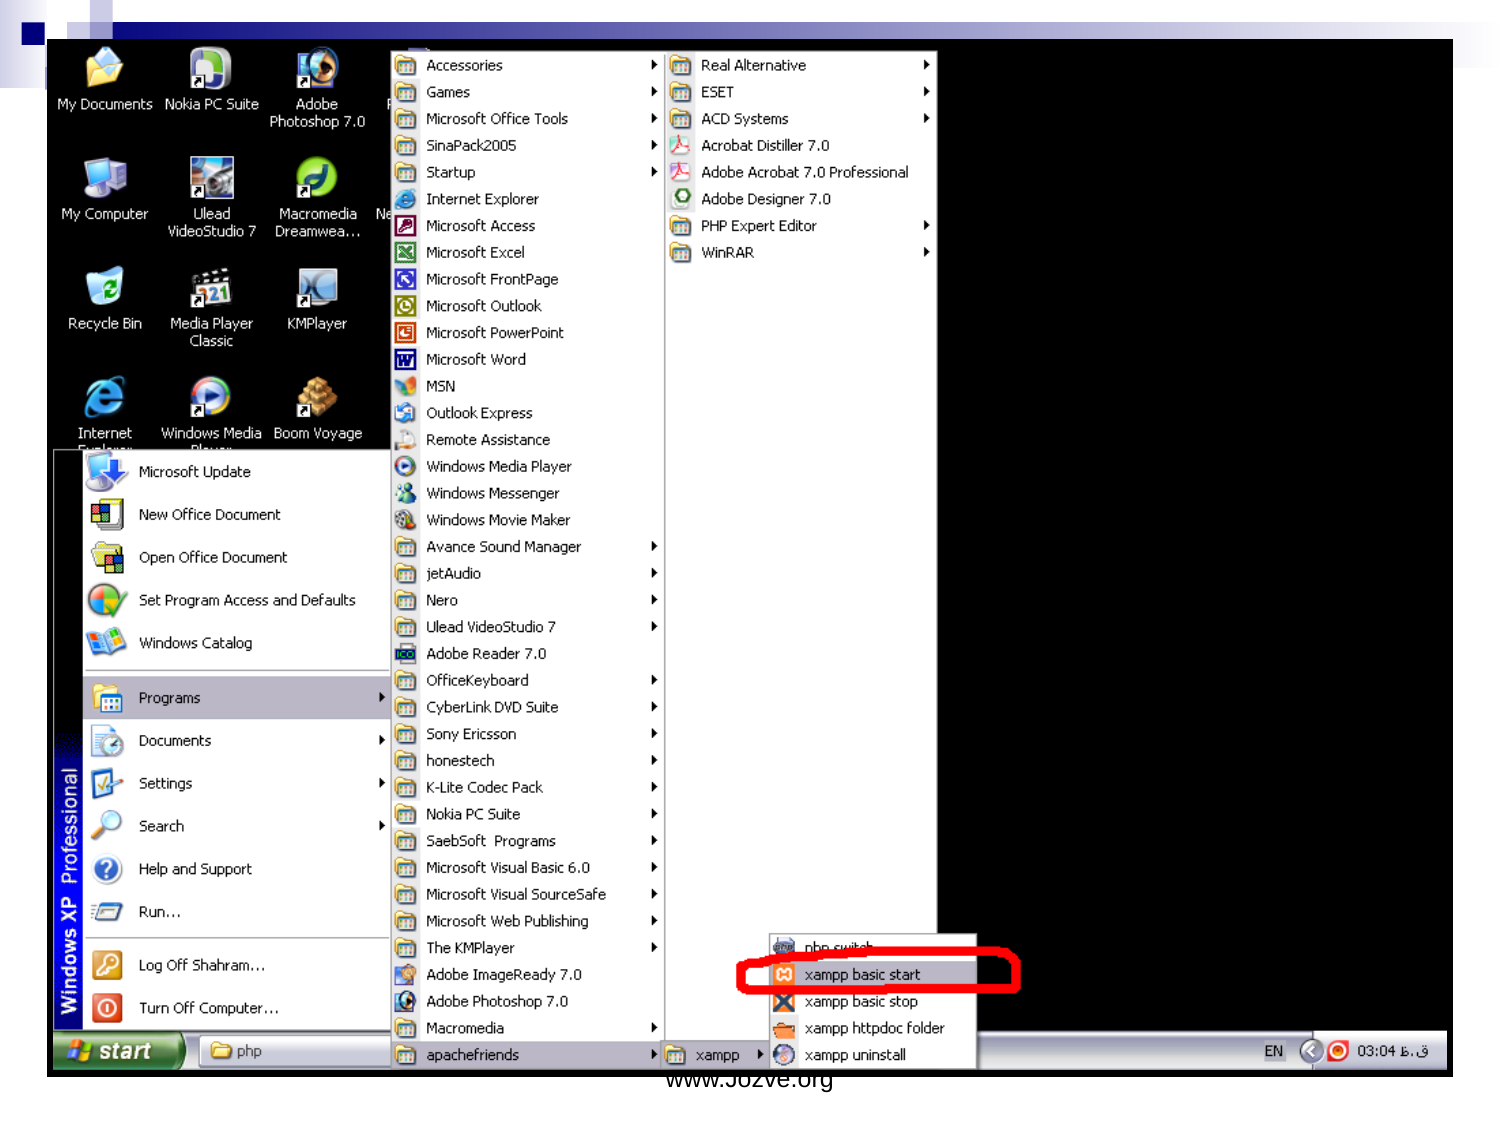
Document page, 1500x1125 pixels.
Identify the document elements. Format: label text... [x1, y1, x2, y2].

footer www.Jozve.org [512, 1080, 988, 1101]
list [52, 44, 1448, 1071]
